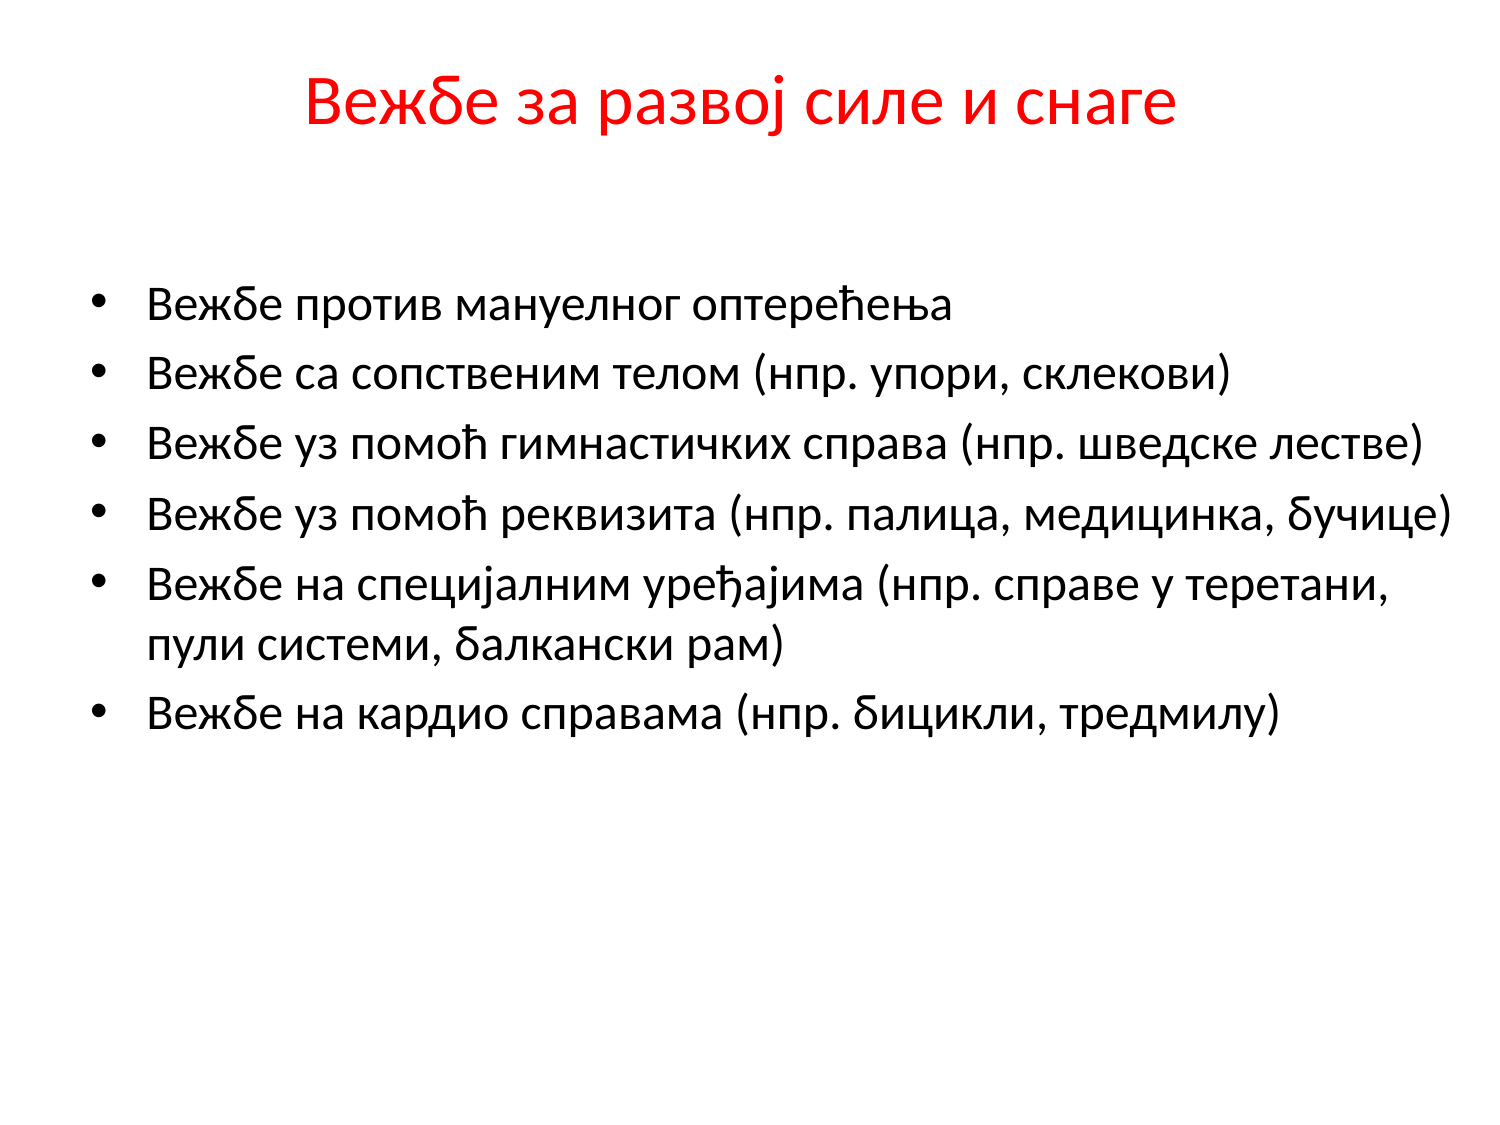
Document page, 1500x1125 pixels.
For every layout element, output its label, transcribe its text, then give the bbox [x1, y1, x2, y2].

title Вежбе за развој силе и снаге [75, 45, 1425, 233]
list Вежбе против мануелног оптерећења Вежбе са сопственим телом (нпр. упори, склекови) Вежбе уз помоћ гимнастичких справа (нпр. шведске лестве) Вежбе уз помоћ реквизита (нпр. палица, медицинка, бучице) Вежбе на специјалним уређајима (нпр. справе у теретани, пули системи, балкански рам) Вежбе на кардио справама (нпр. бицикли, тредмилу) [75, 262, 1500, 1005]
